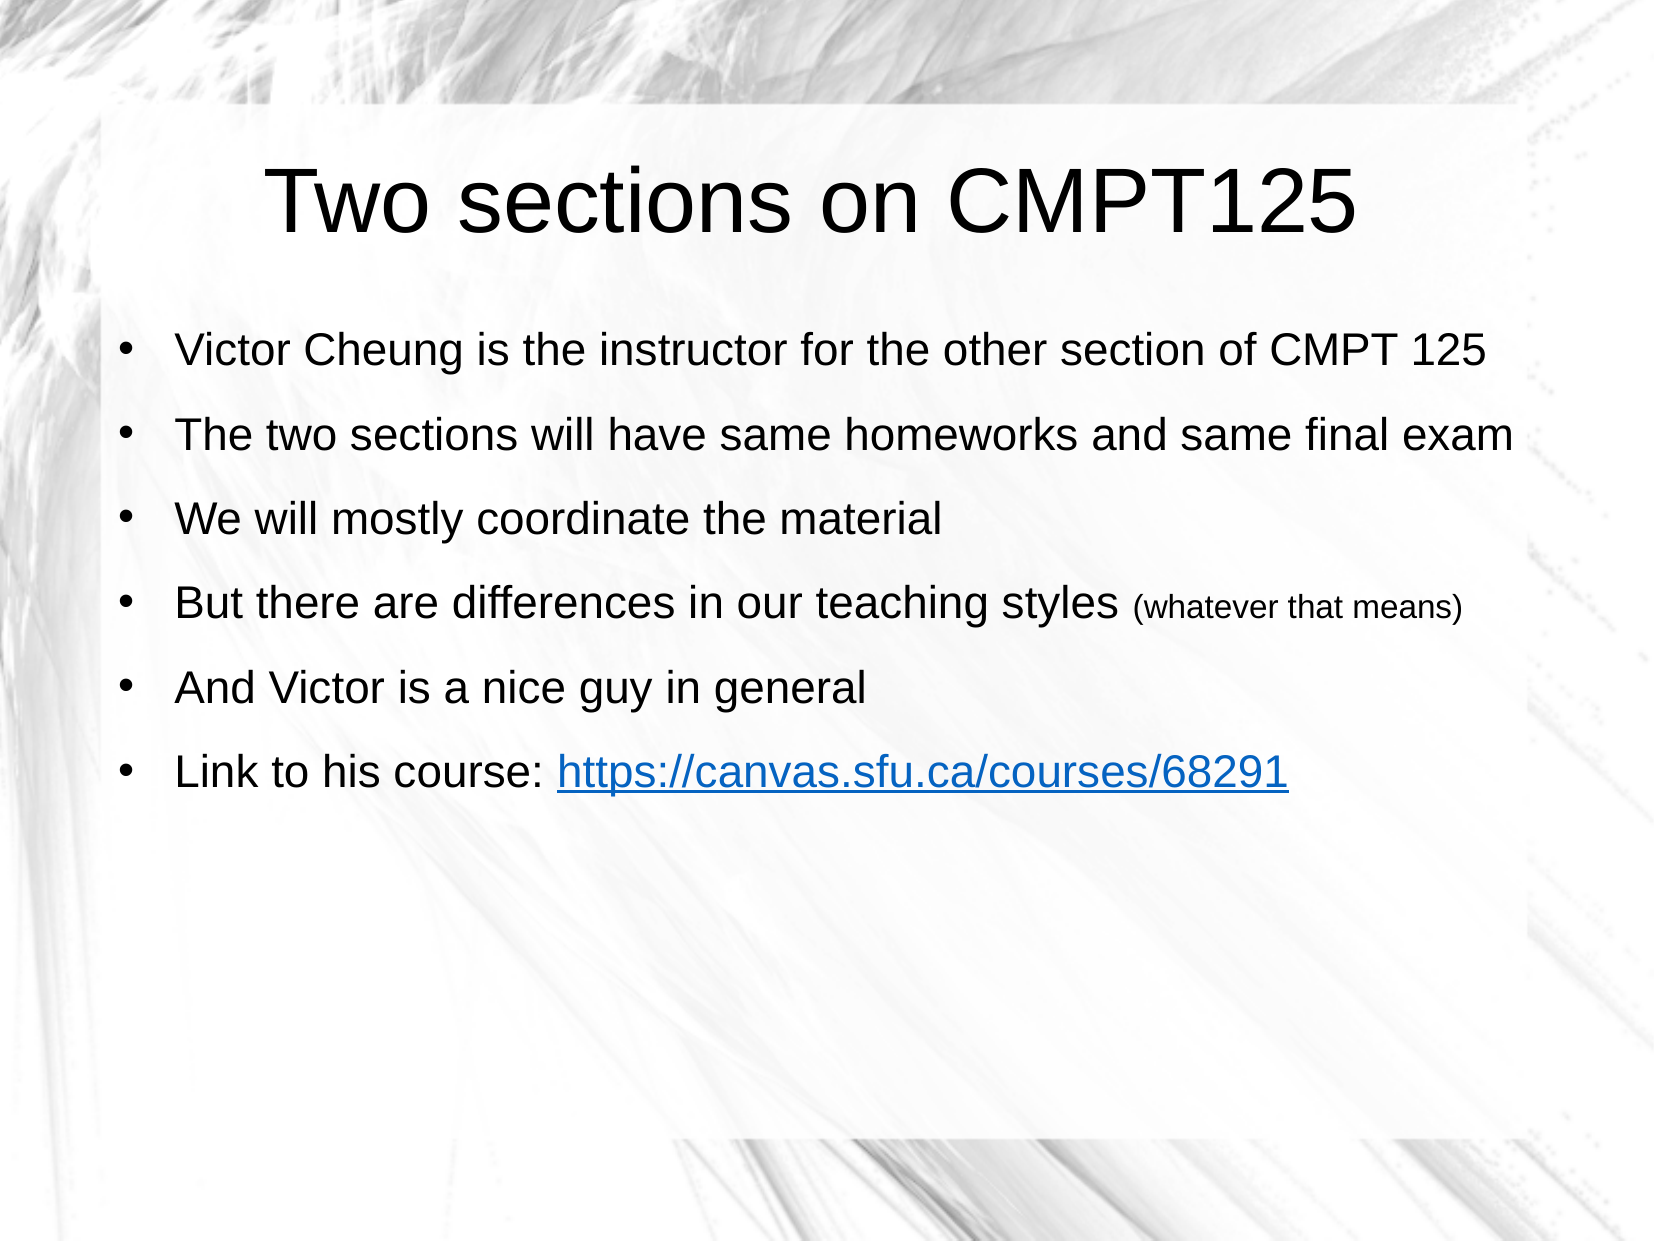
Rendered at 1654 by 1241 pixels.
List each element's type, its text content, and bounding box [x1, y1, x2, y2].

picture [0, 0, 1654, 1241]
title Two sections on CMPT125 [118, 112, 1506, 281]
list Victor Cheung is the instructor for the other section of CMPT 125 The two sections will have same homeworks and same final exam We will mostly coordinate the material But there are differences in our teaching styles (whatever that means) And Victor is a nice guy in general Link to his course: https://canvas.sfu.ca/courses/68291 [118, 319, 1571, 1102]
